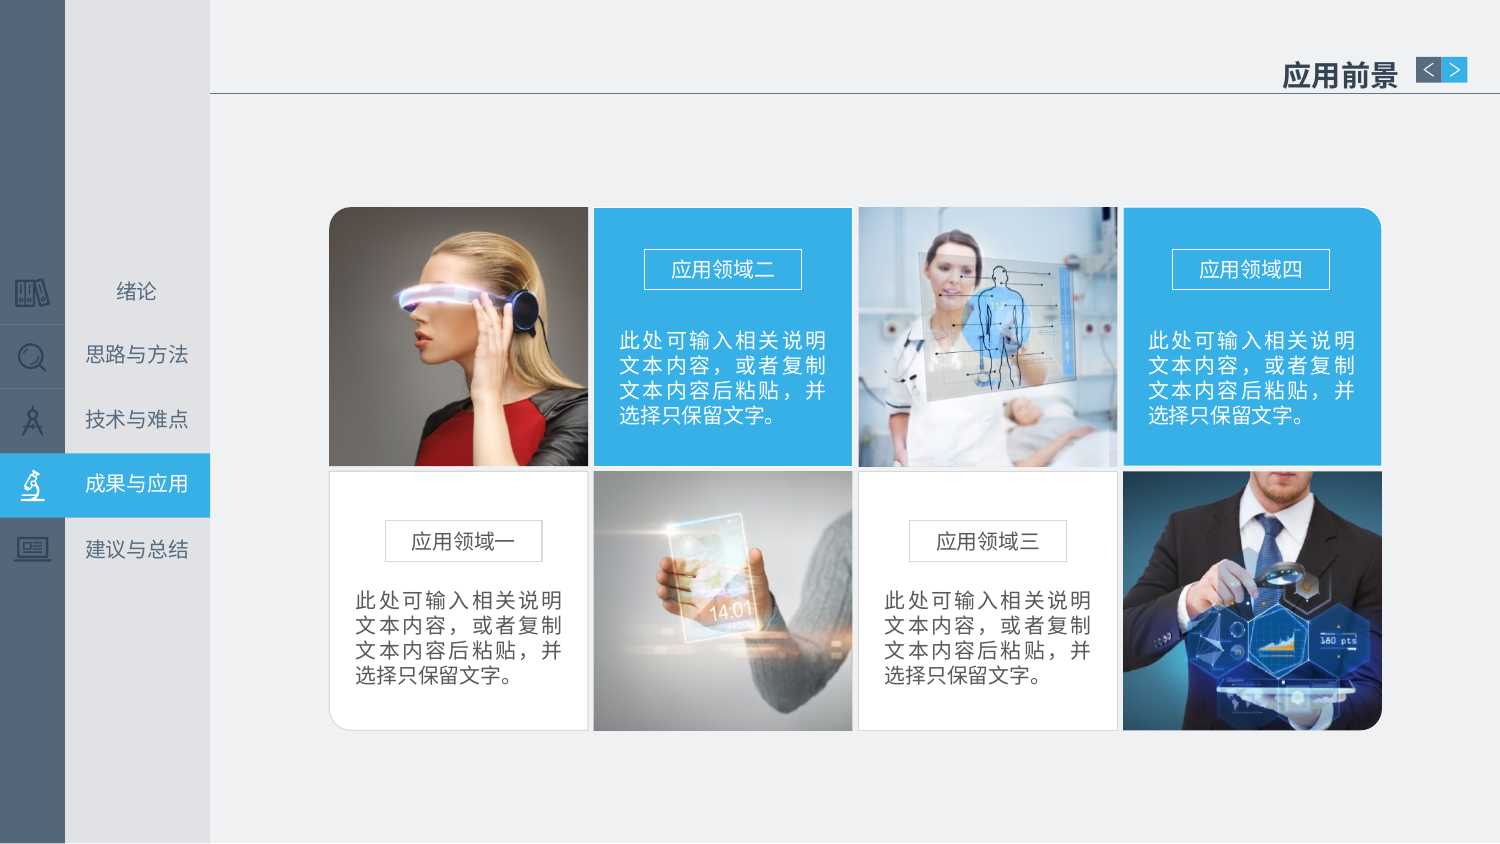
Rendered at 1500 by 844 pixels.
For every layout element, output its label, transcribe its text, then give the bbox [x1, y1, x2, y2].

text_box 应用领域一 [383, 519, 544, 563]
text_box 建议与总结 [70, 529, 204, 569]
text_box 成果与应用 [70, 463, 204, 503]
text_box 应用领域三 [908, 519, 1069, 563]
text_box 应用领域四 [1171, 247, 1332, 292]
text_box [13, 536, 52, 562]
text_box [22, 405, 44, 437]
text_box [17, 343, 47, 372]
text_box 此处可输入相关说明文本内容，或者复制文本内容后粘贴，并选择只保留文字。 [341, 579, 578, 695]
text_box [858, 207, 1118, 467]
text_box [1123, 471, 1382, 731]
text_box 应用领域二 [643, 247, 804, 292]
text_box [1123, 207, 1382, 467]
text_box 此处可输入相关说明文本内容，或者复制文本内容后粘贴，并选择只保留文字。 [604, 320, 842, 435]
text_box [1415, 56, 1440, 83]
text_box 此处可输入相关说明文本内容，或者复制文本内容后粘贴，并选择只保留文字。 [1133, 320, 1370, 435]
text_box [593, 207, 853, 467]
text_box 此处可输入相关说明文本内容，或者复制文本内容后粘贴，并选择只保留文字。 [869, 579, 1107, 695]
text_box 绪论 [101, 271, 173, 311]
text_box [20, 470, 46, 502]
text_box 思路与方法 [70, 334, 204, 374]
text_box 技术与难点 [70, 399, 204, 439]
text_box [858, 471, 1118, 731]
text_box [329, 471, 589, 731]
text_box 应用前景 [962, 40, 1400, 93]
text_box [15, 278, 50, 308]
text_box [593, 471, 853, 731]
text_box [1441, 56, 1468, 83]
text_box [329, 207, 589, 467]
text_box [0, 451, 212, 520]
